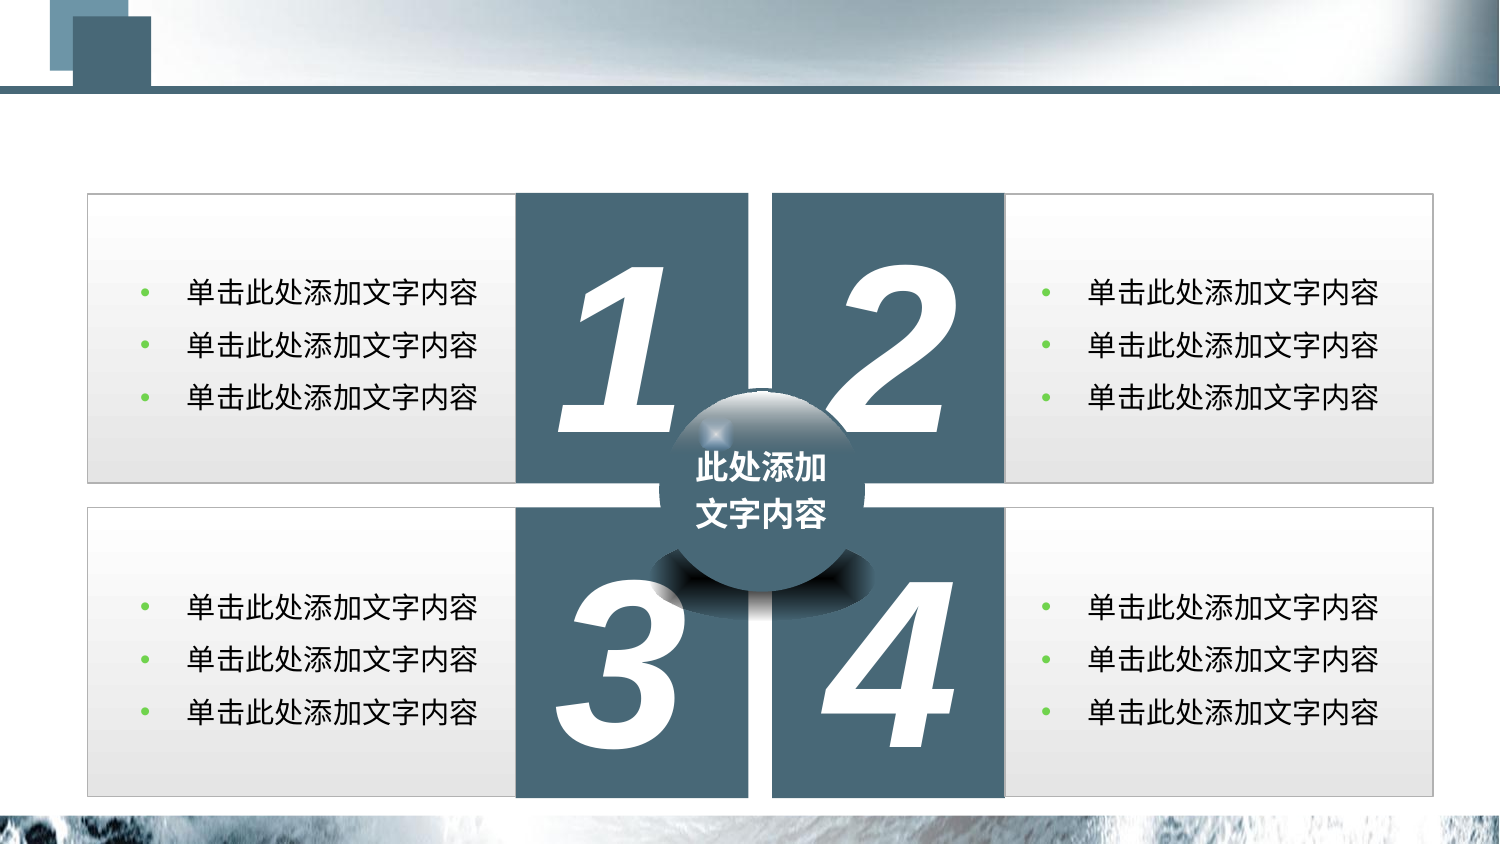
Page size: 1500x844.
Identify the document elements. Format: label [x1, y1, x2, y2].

text_box [771, 498, 1005, 805]
picture [0, 0, 1500, 94]
picture [0, 816, 1500, 844]
text_box [1004, 507, 1434, 797]
text_box [515, 184, 749, 490]
text_box [1004, 193, 1434, 484]
text_box [515, 498, 749, 805]
text_box [648, 387, 876, 621]
text_box [87, 193, 516, 484]
text_box [87, 507, 516, 797]
text_box [771, 184, 1005, 490]
